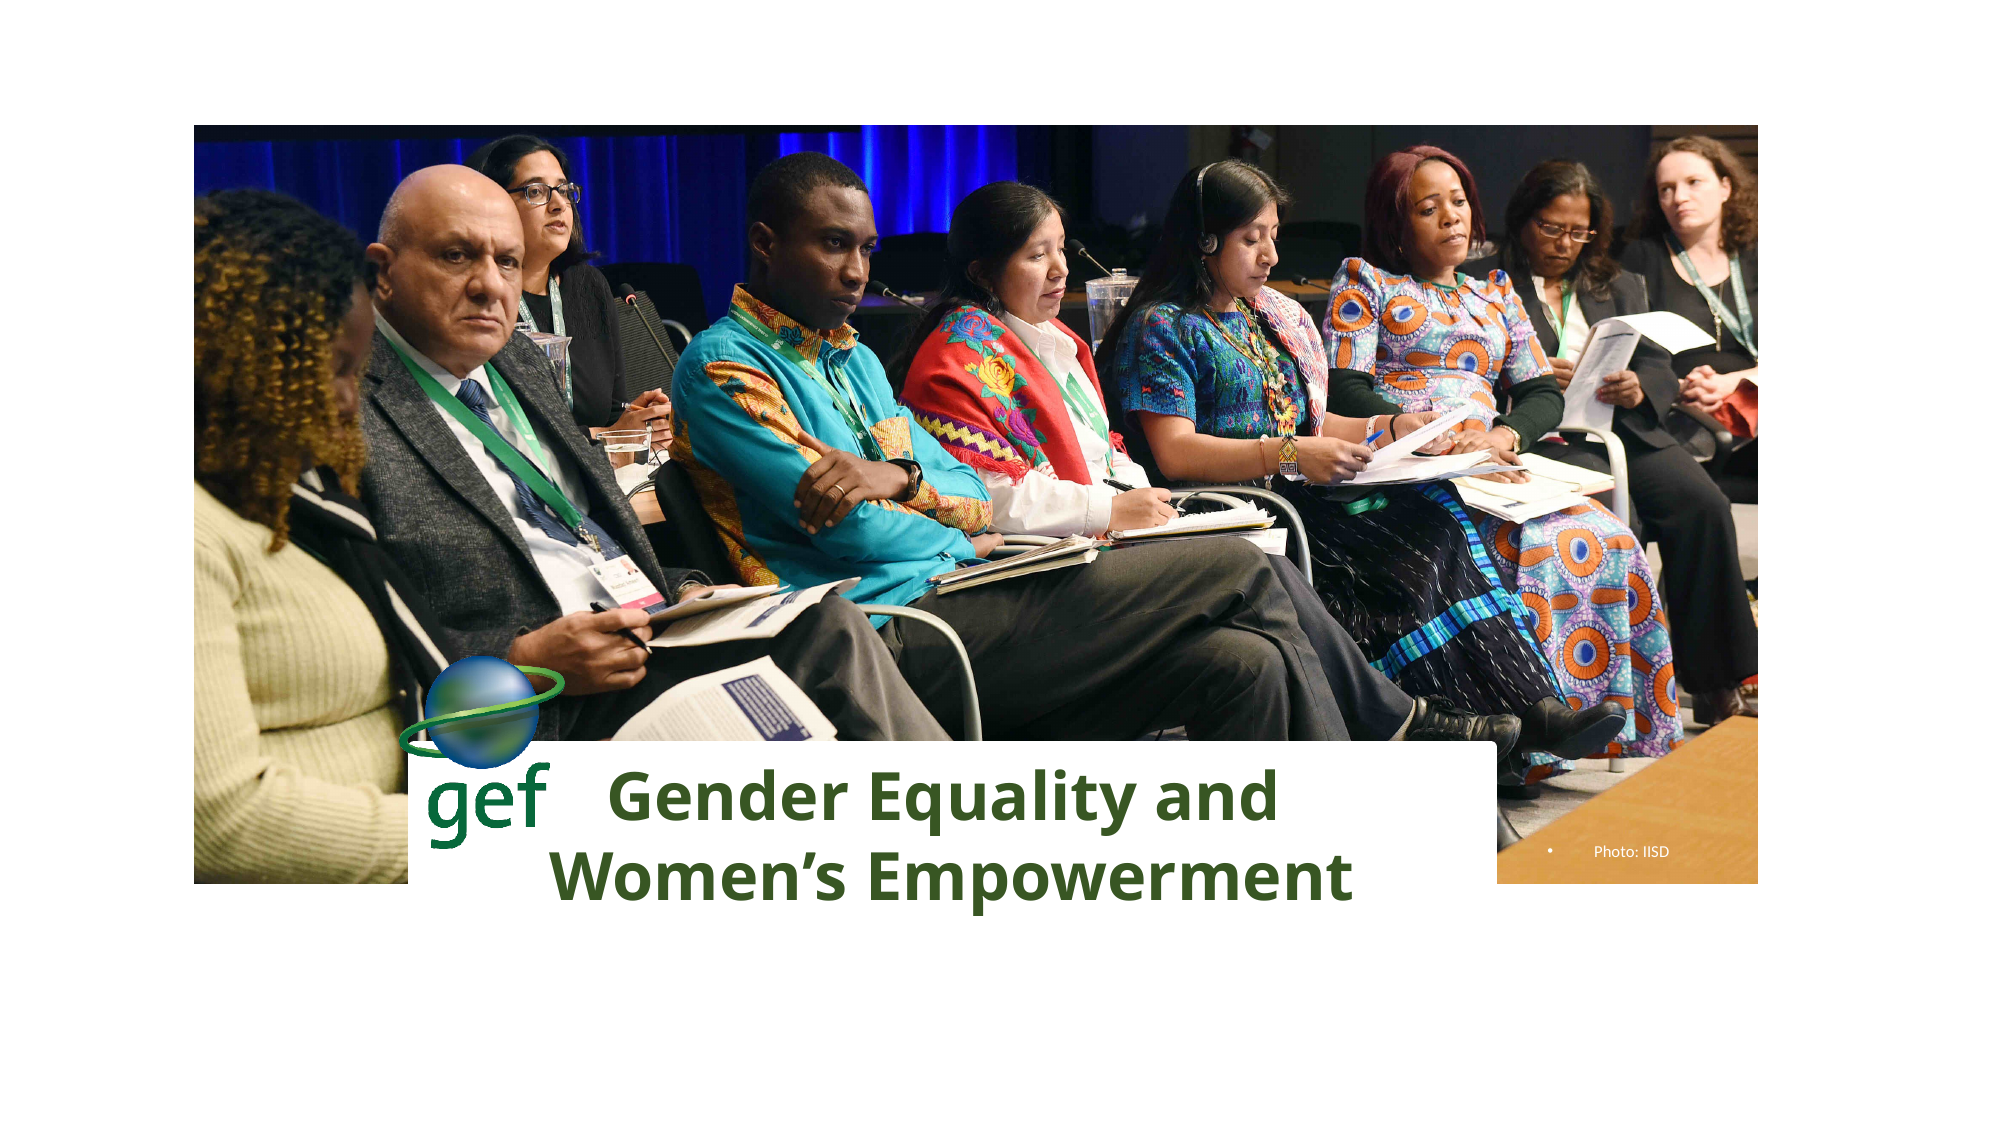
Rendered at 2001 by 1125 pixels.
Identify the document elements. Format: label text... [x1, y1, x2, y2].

picture [194, 125, 1758, 884]
text_box Gender Equality and Women’s Empowerment [414, 884, 1491, 1037]
